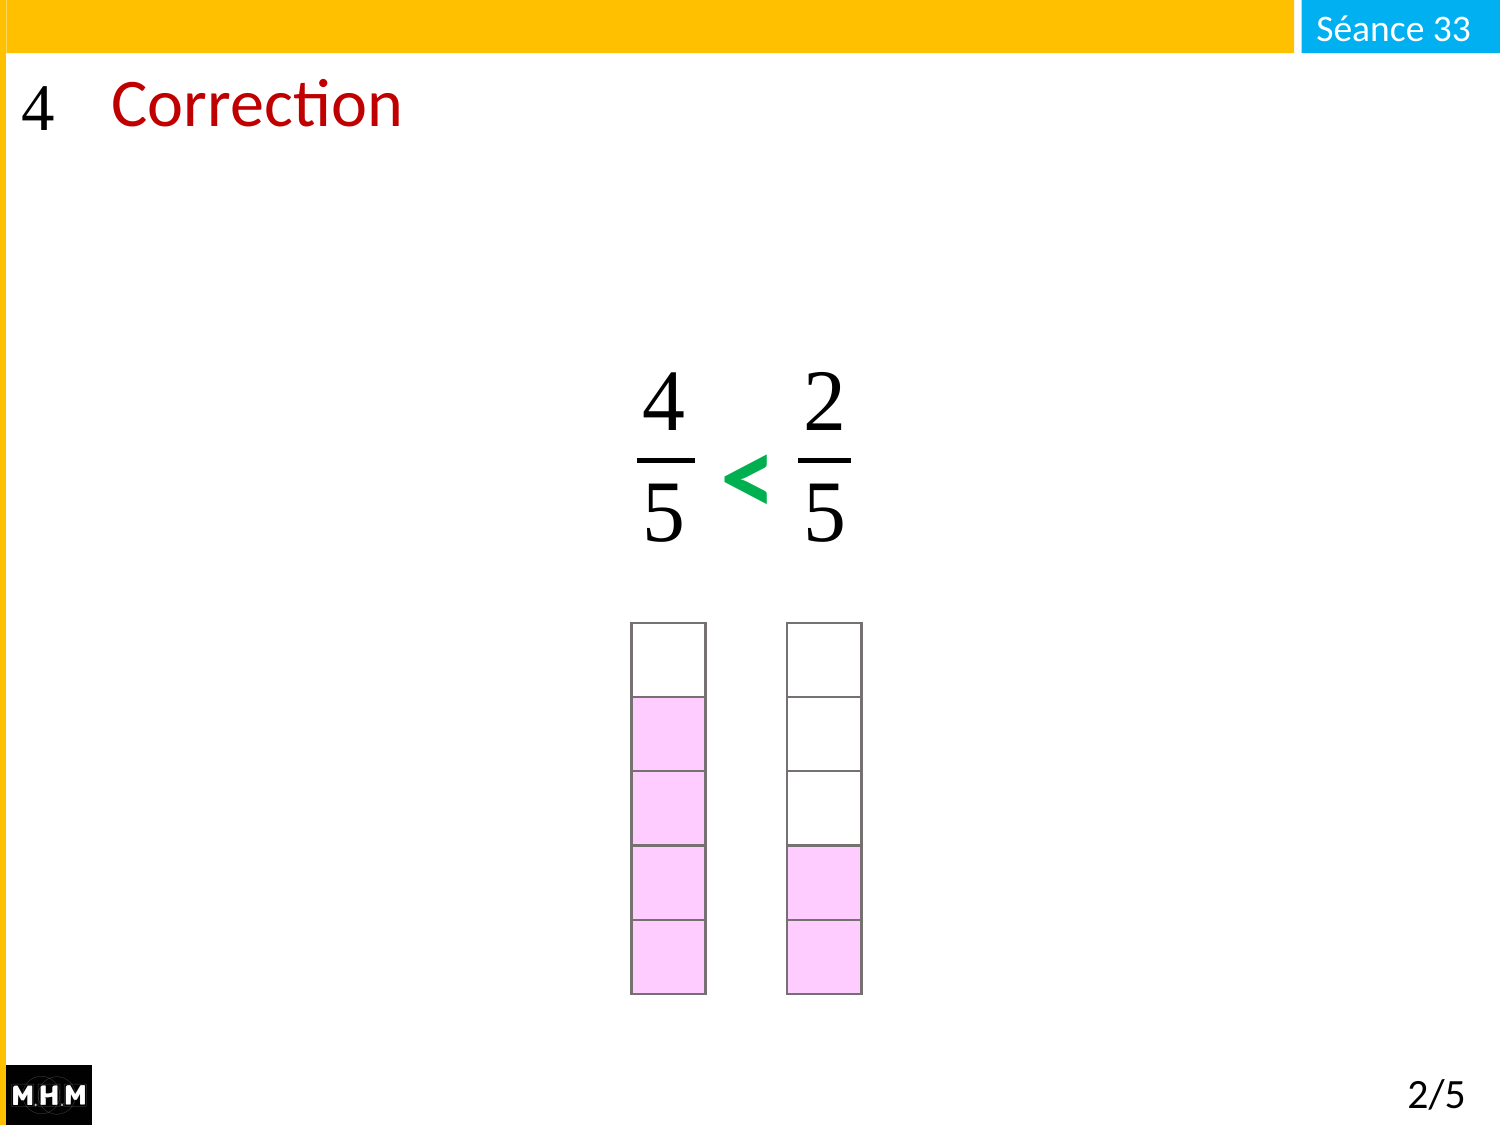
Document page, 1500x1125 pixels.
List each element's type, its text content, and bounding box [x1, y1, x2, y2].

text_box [483, 771, 639, 846]
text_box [639, 771, 1010, 846]
title Correction [96, 60, 1391, 150]
text_box < [705, 395, 788, 546]
list 2/5 [1373, 1064, 1500, 1125]
picture [6, 1065, 92, 1125]
